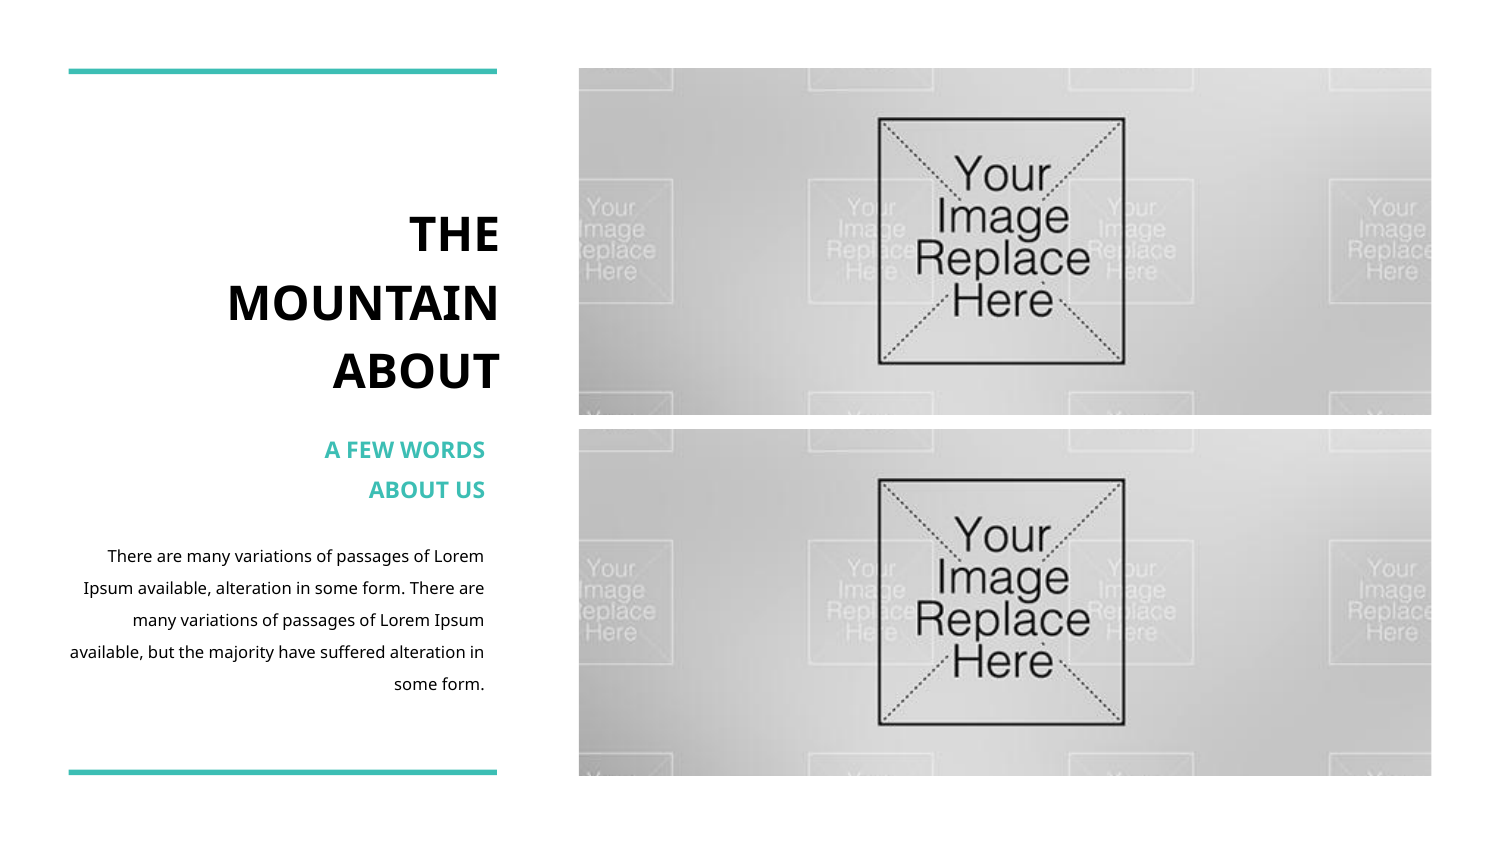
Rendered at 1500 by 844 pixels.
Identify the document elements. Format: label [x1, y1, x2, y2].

picture [578, 429, 1432, 776]
picture [578, 68, 1432, 415]
text_box [68, 68, 498, 776]
